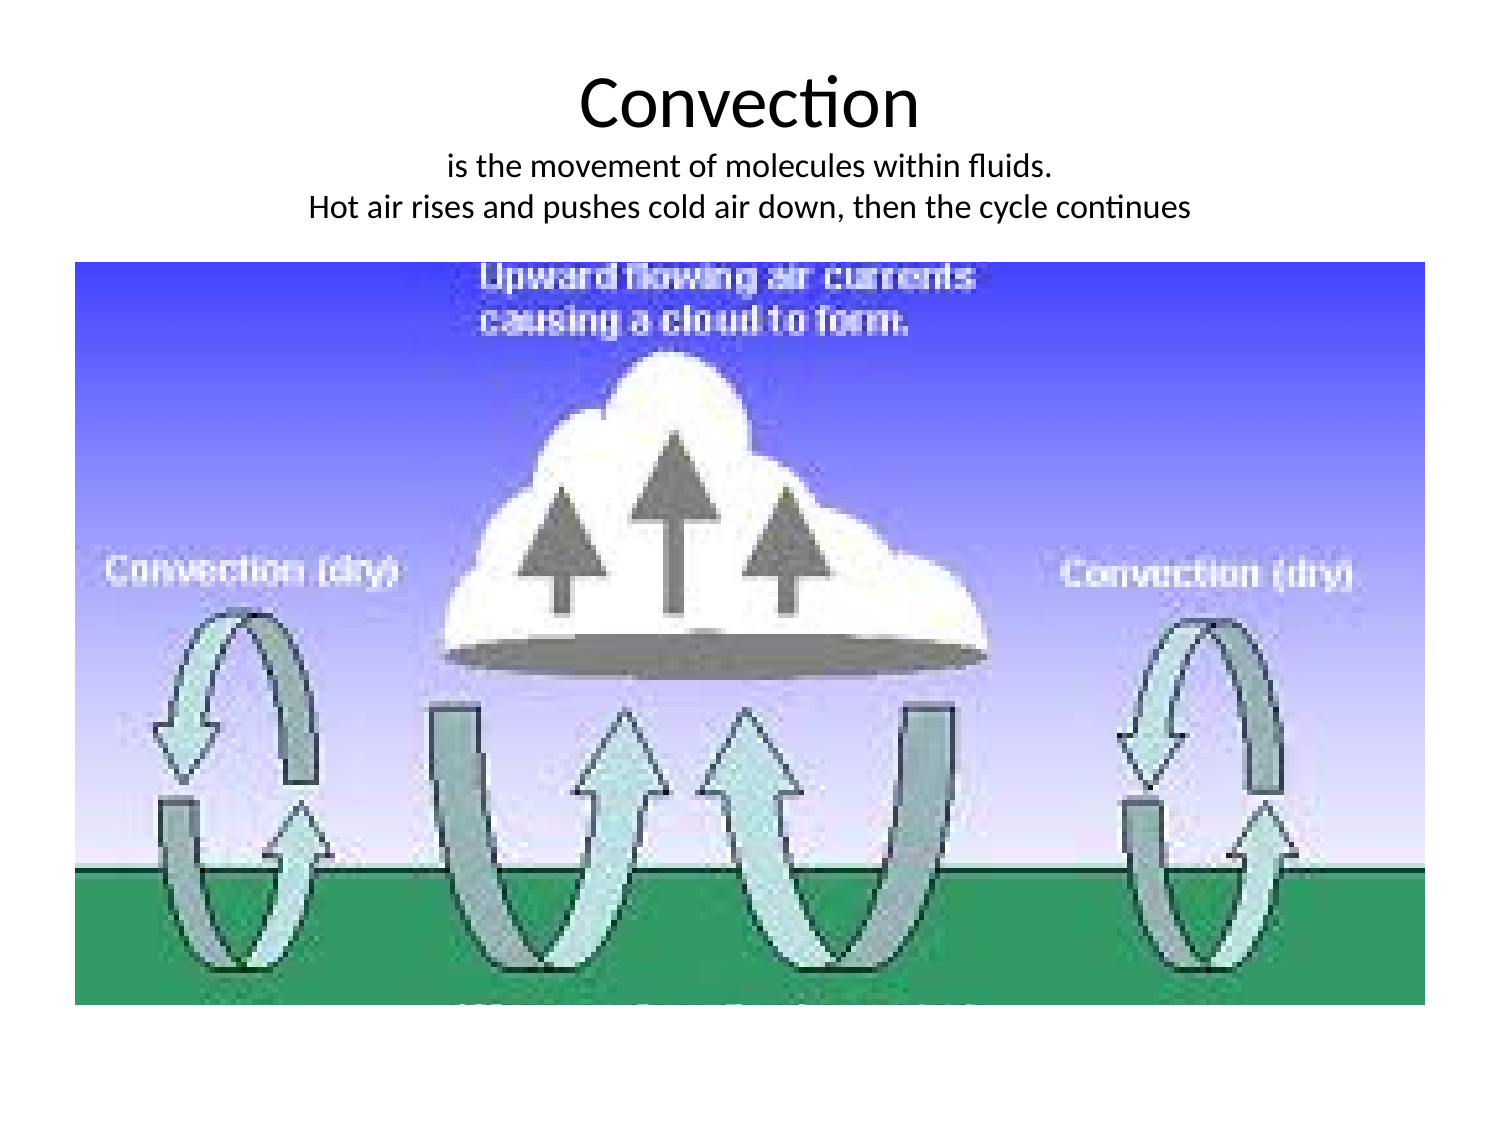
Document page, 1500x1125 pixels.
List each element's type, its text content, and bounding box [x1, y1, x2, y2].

title Convection is the movement of molecules within fluids. Hot air rises and pushes cold air down, then the cycle continues [75, 45, 1425, 233]
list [74, 262, 1426, 1006]
